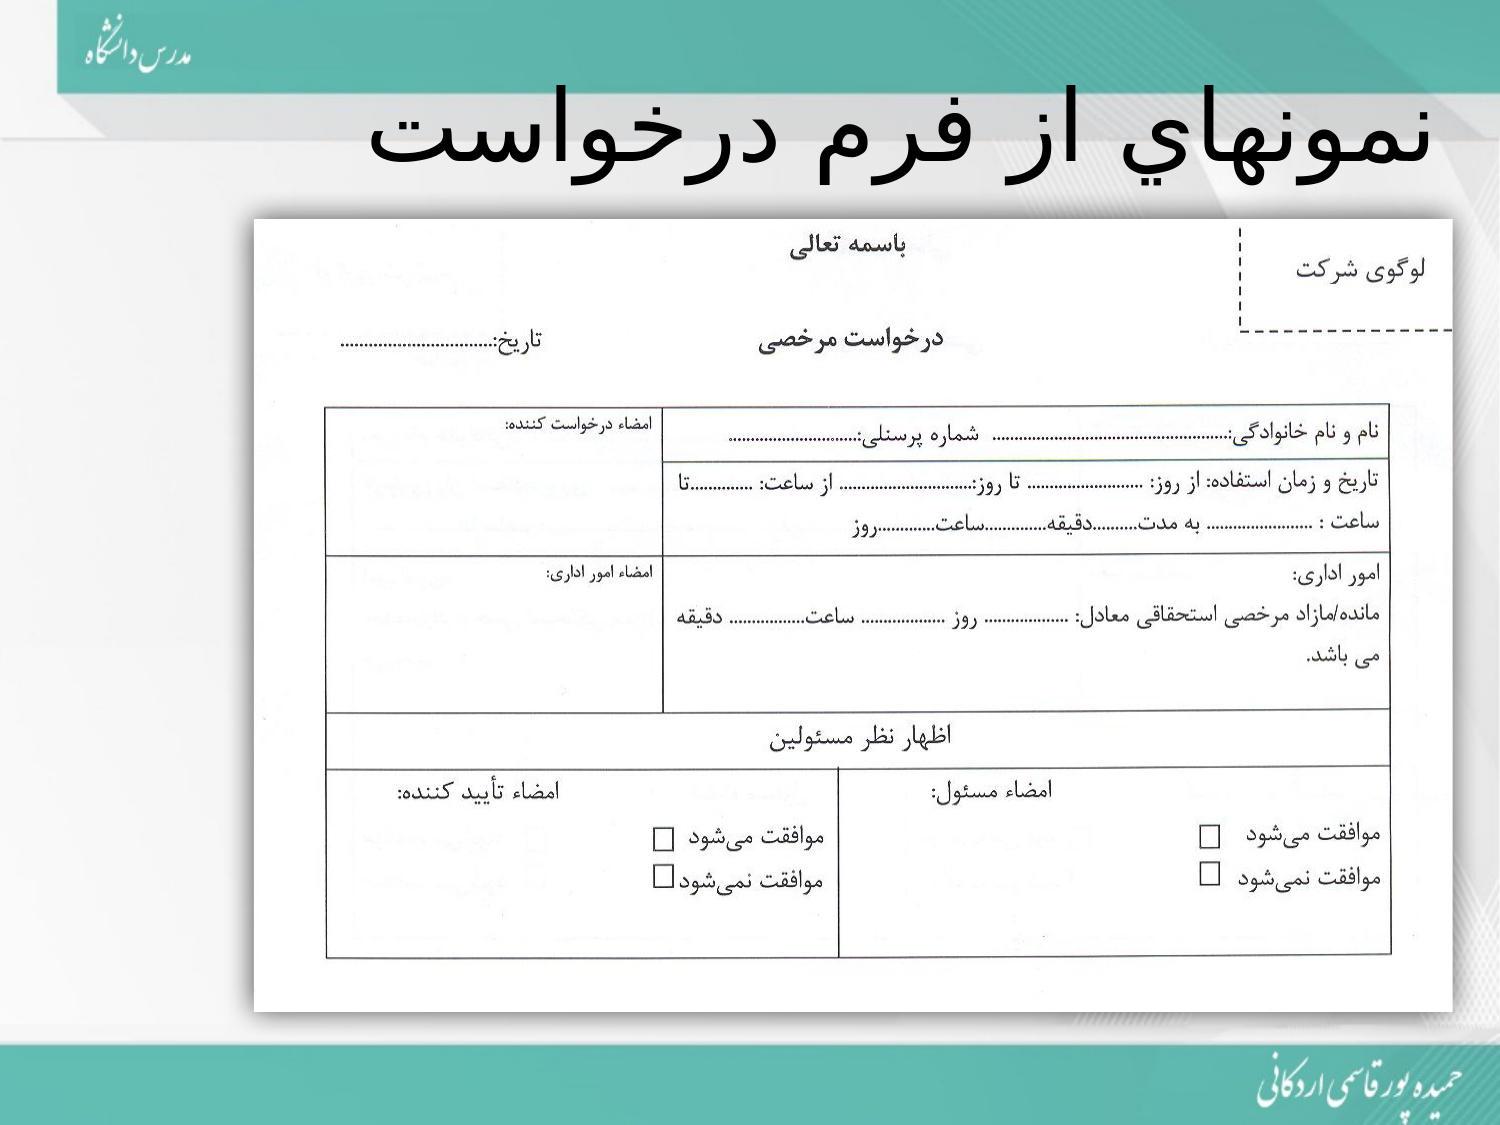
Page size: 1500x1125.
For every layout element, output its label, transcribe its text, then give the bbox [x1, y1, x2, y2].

text_box نمونه­اي از فرم درخواست مرخصي [253, 54, 1453, 201]
picture [0, 0, 1500, 1125]
